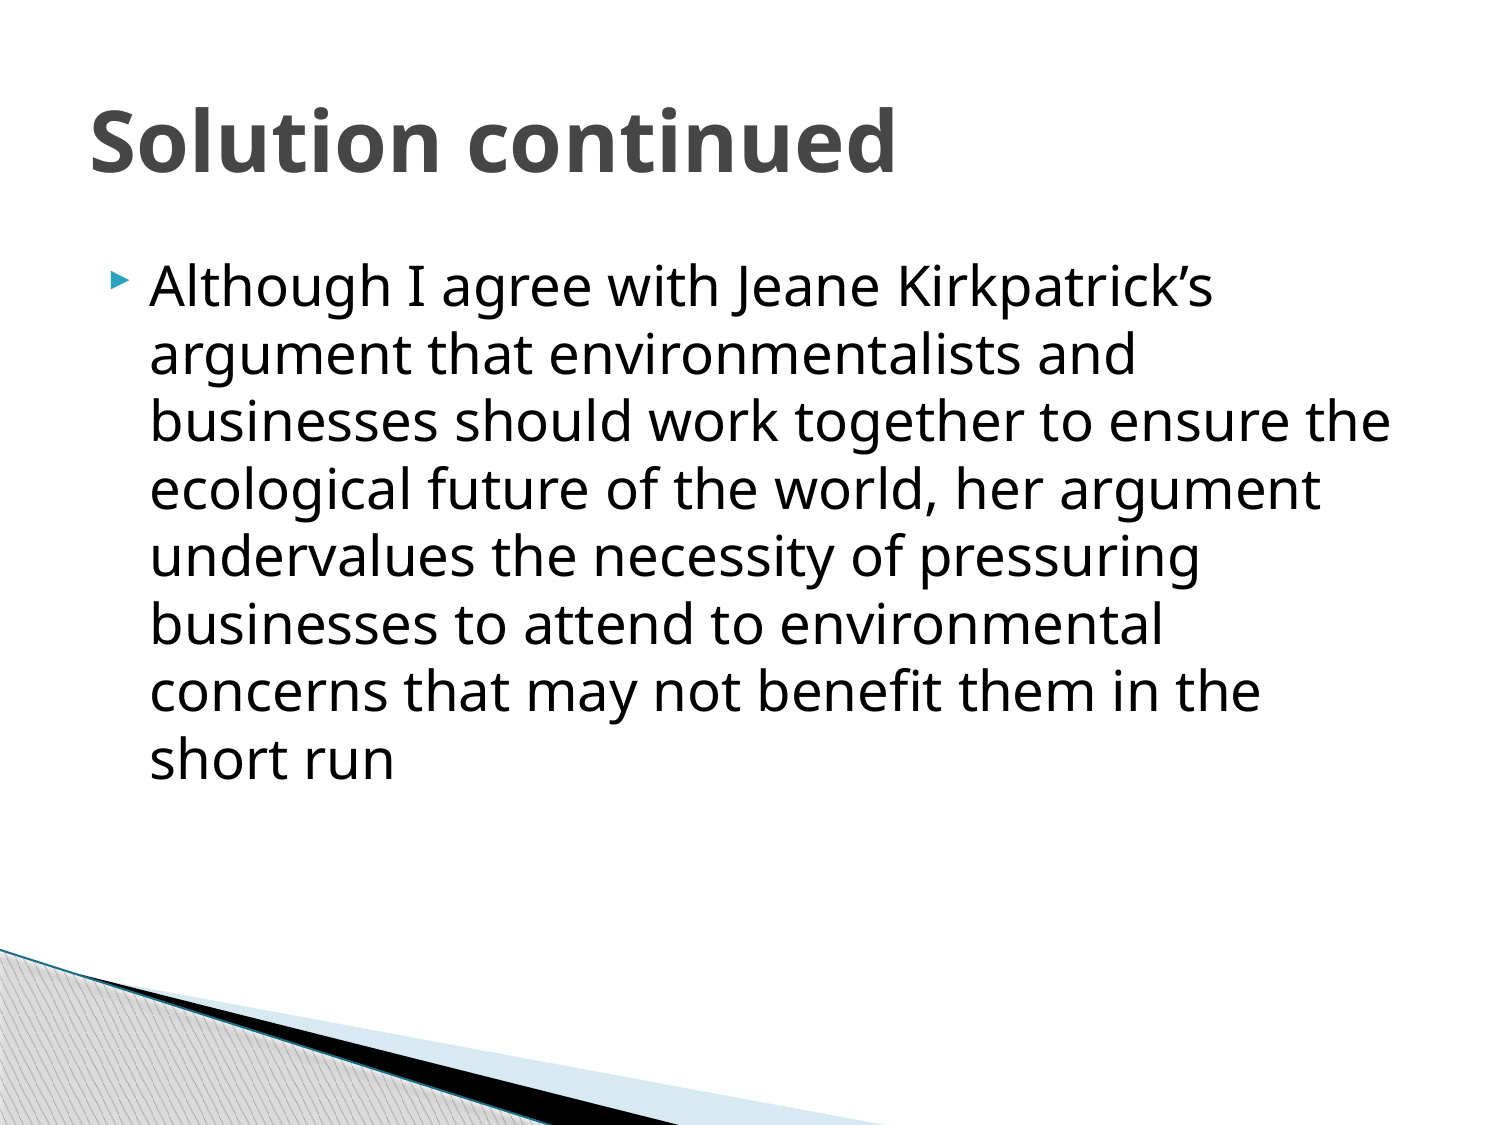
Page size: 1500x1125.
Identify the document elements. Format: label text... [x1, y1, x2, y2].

title Solution continued [75, 45, 1425, 233]
list Although I agree with Jeane Kirkpatrick’s argument that environmentalists and businesses should work together to ensure the ecological future of the world, her argument undervalues the necessity of pressuring businesses to attend to environmental concerns that may not benefit them in the short run [75, 243, 1425, 986]
